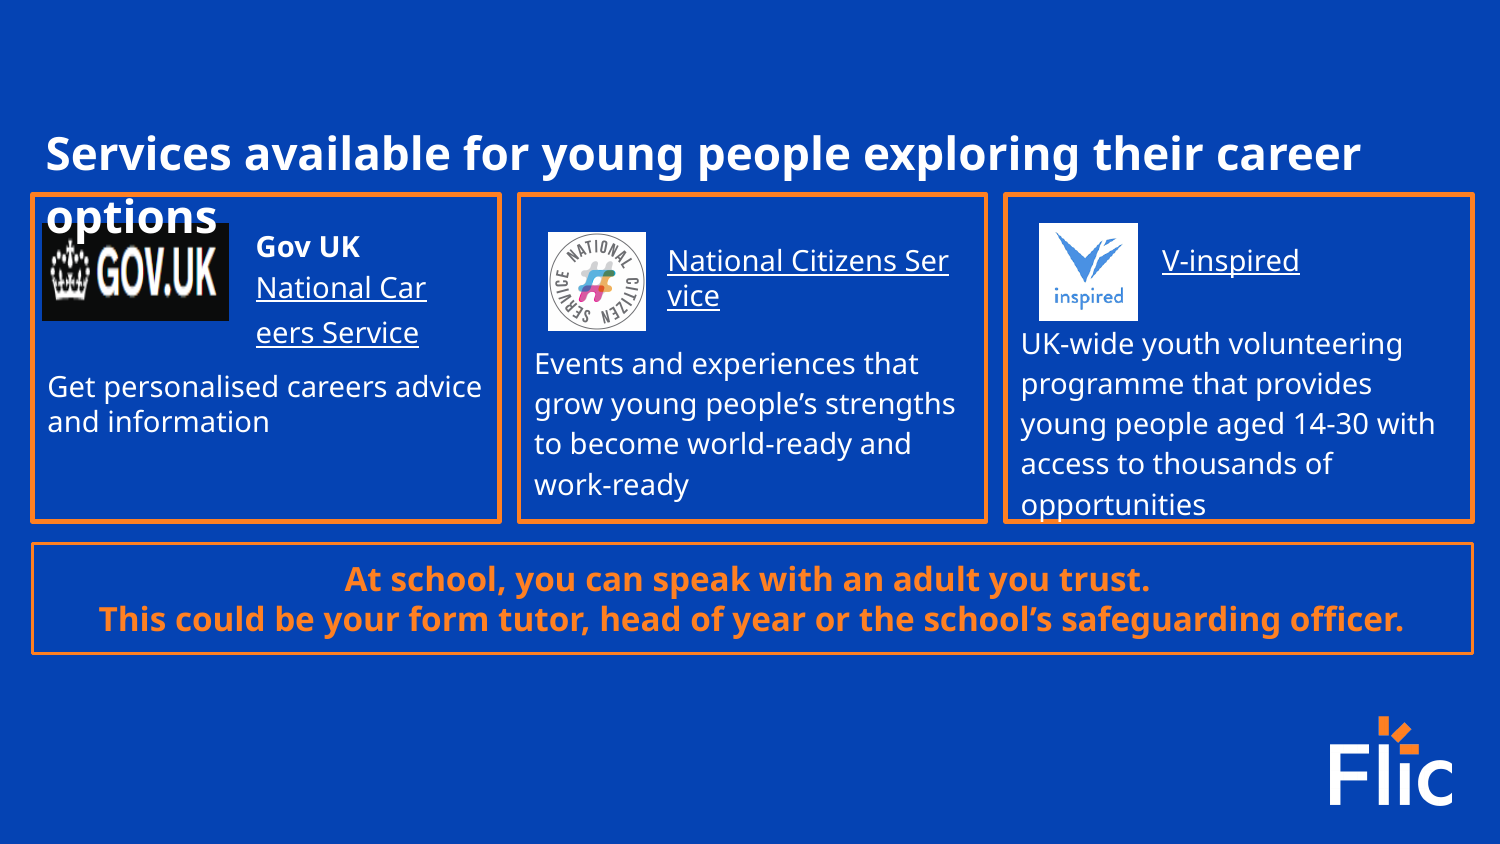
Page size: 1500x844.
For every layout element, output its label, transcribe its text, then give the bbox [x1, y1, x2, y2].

picture [1330, 716, 1452, 806]
picture [547, 232, 646, 331]
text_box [1005, 193, 1473, 522]
text_box Get personalised careers advice and information [32, 258, 500, 522]
text_box Services available for young people exploring their career options [30, 101, 1424, 258]
text_box Gov UK National Careers Service [240, 258, 492, 370]
text_box At school, you can speak with an adult you trust. This could be your form tutor, head of year or the school’s safeguarding officer. [32, 543, 1473, 654]
picture [1039, 222, 1138, 322]
picture [42, 222, 229, 322]
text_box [518, 193, 987, 522]
